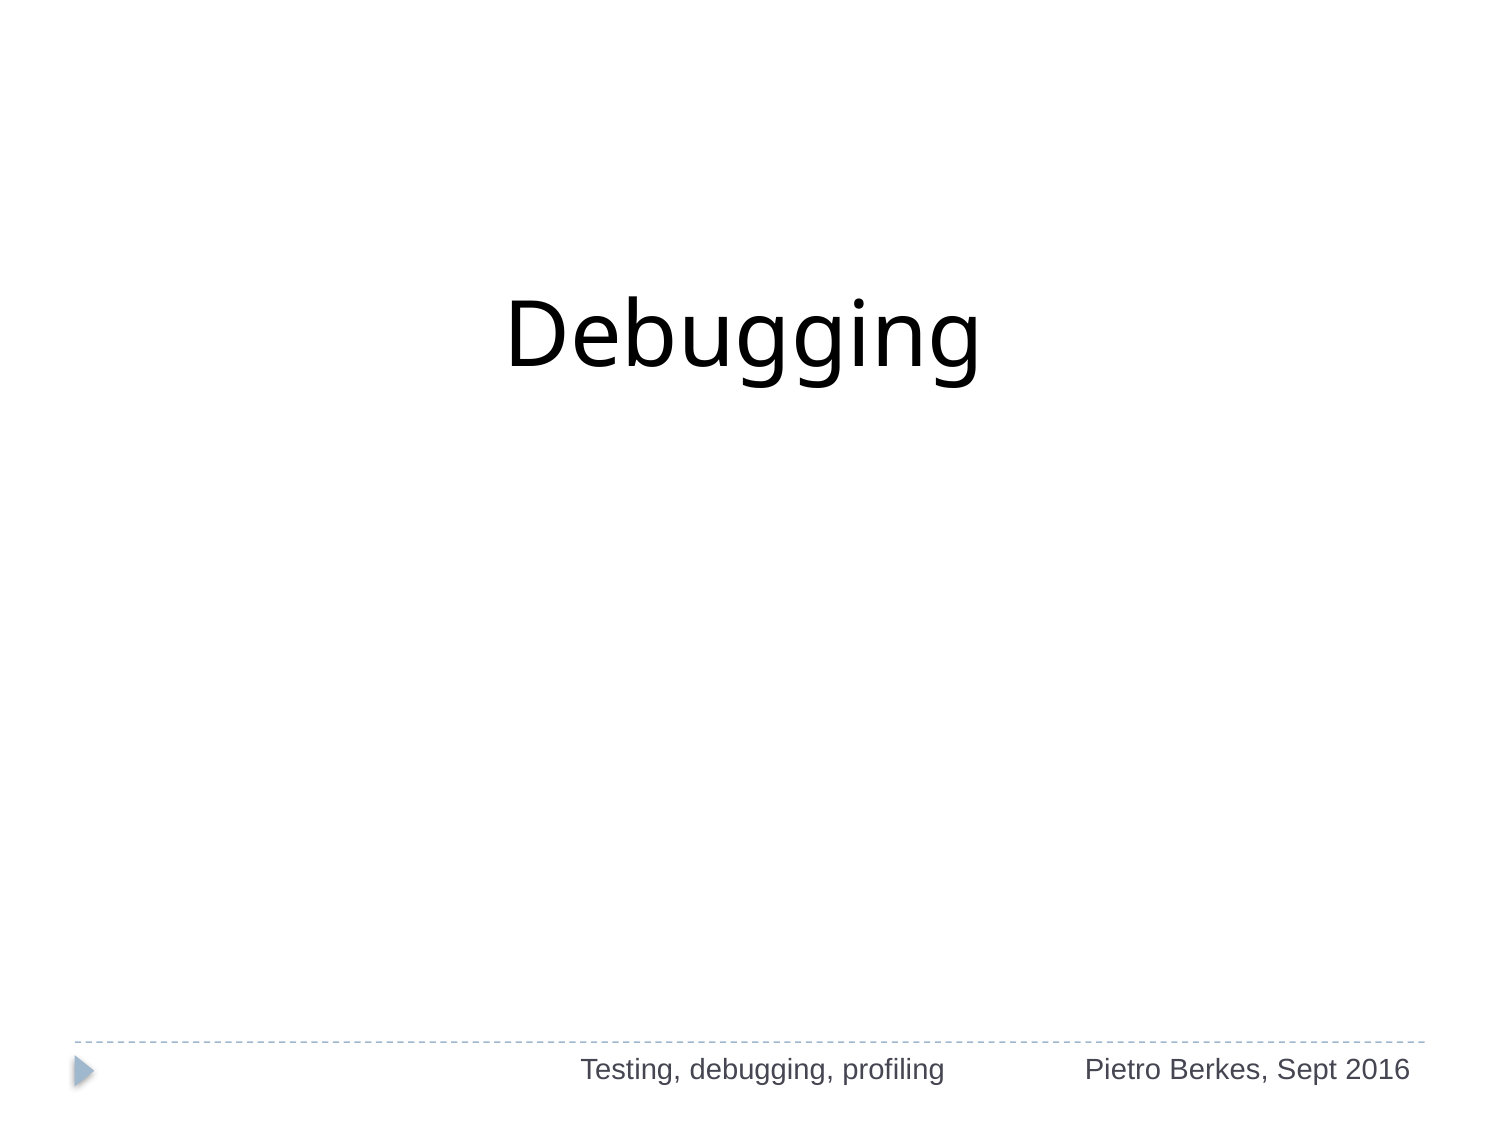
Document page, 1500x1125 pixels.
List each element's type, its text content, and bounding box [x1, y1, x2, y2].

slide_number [1051, 1042, 1426, 1103]
text_box Debugging [135, 267, 1353, 392]
footer Testing, debugging, profiling [475, 1042, 1051, 1103]
